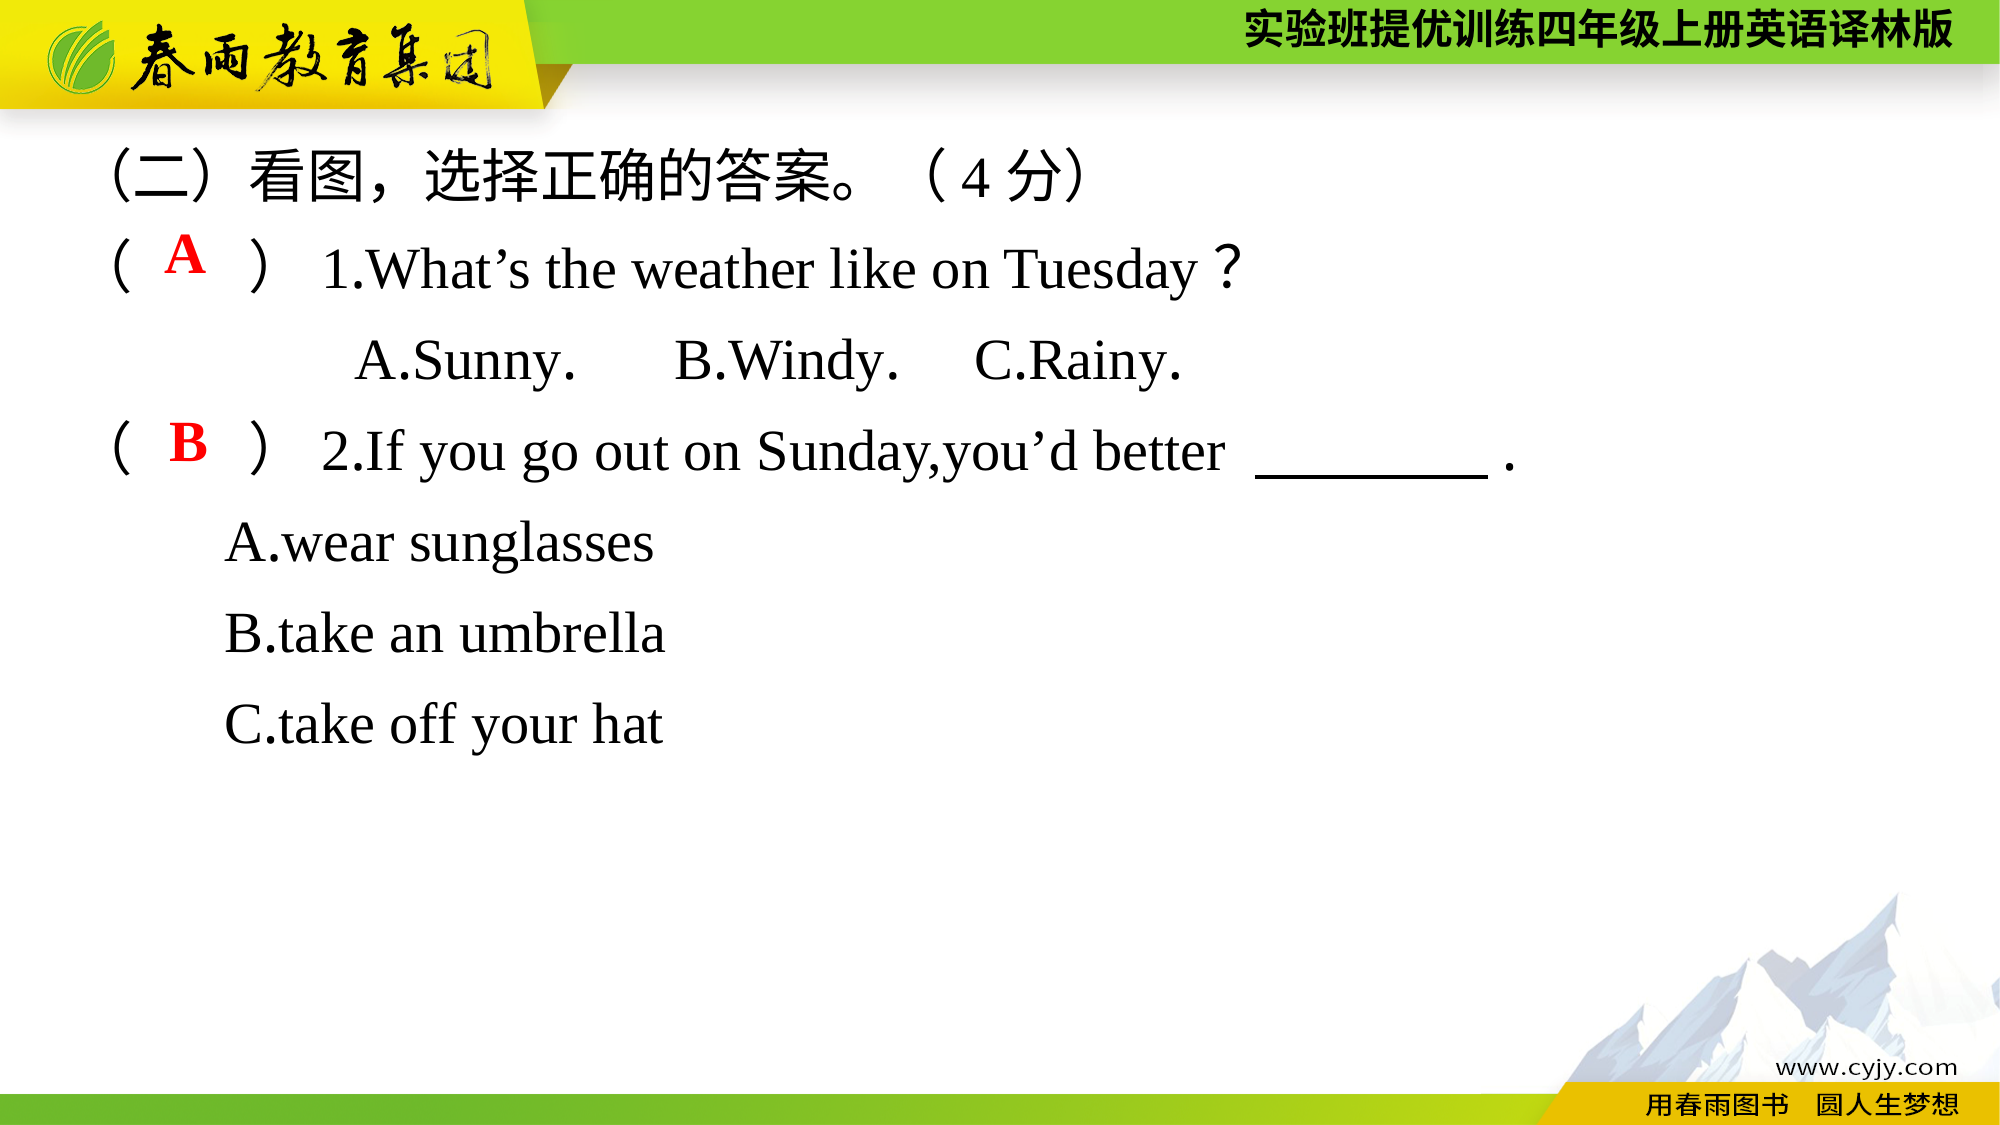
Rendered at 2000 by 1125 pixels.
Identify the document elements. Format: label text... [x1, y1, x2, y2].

picture [0, 0, 2000, 1125]
text_box B [154, 395, 224, 481]
text_box A [149, 208, 222, 293]
list （二）看图，选择正确的答案。（4分） （ ）1.What’s the weather like on Tuesday？ A.Sunny. B.Windy. C.Rainy. （ ）2.If you go out on Sunday,you’d better . A.wear sunglasses B.take an umbrella C.take off your hat [59, 110, 1944, 770]
